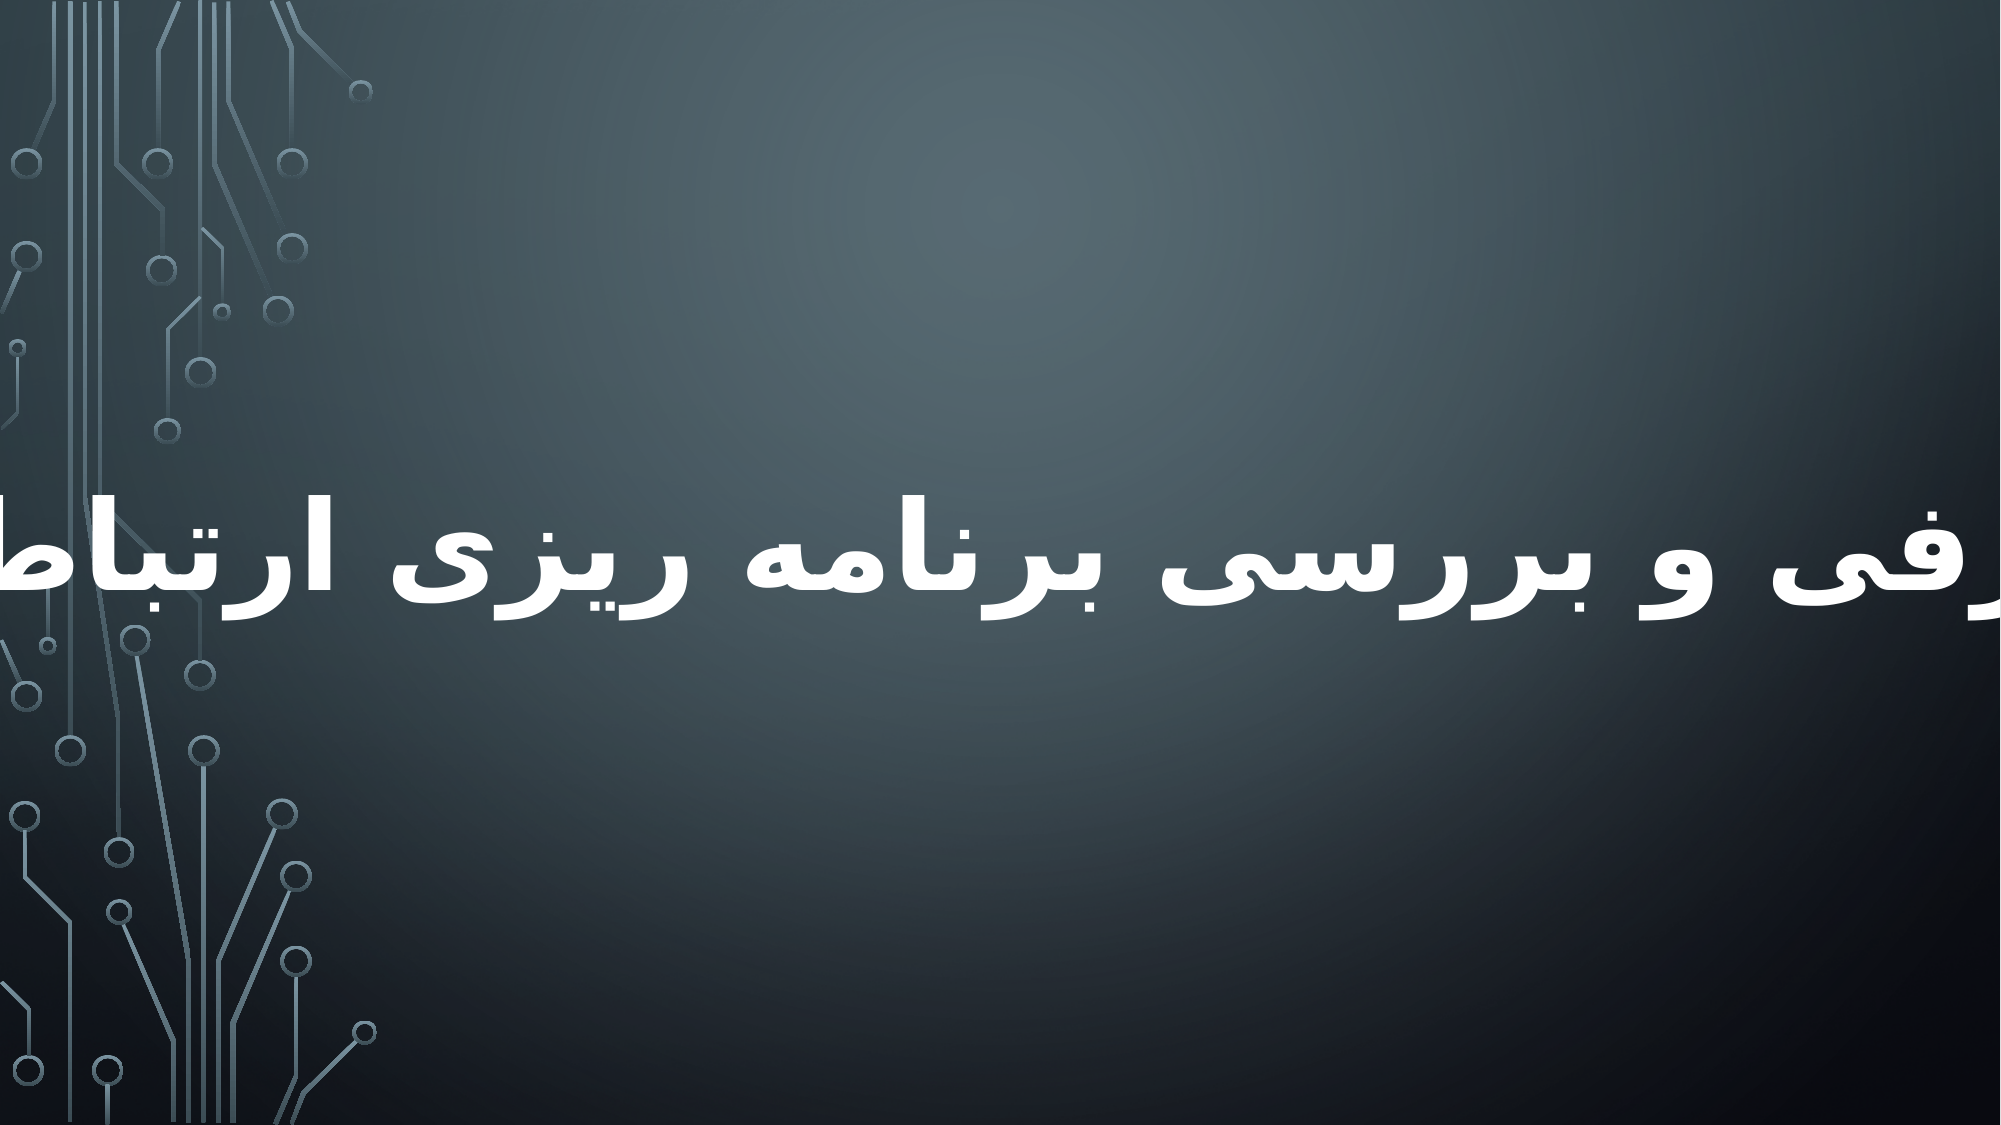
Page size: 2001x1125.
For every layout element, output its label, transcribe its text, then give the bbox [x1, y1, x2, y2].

text_box معرفی و بررسی برنامه ریزی ارتباطی [0, 458, 2000, 623]
